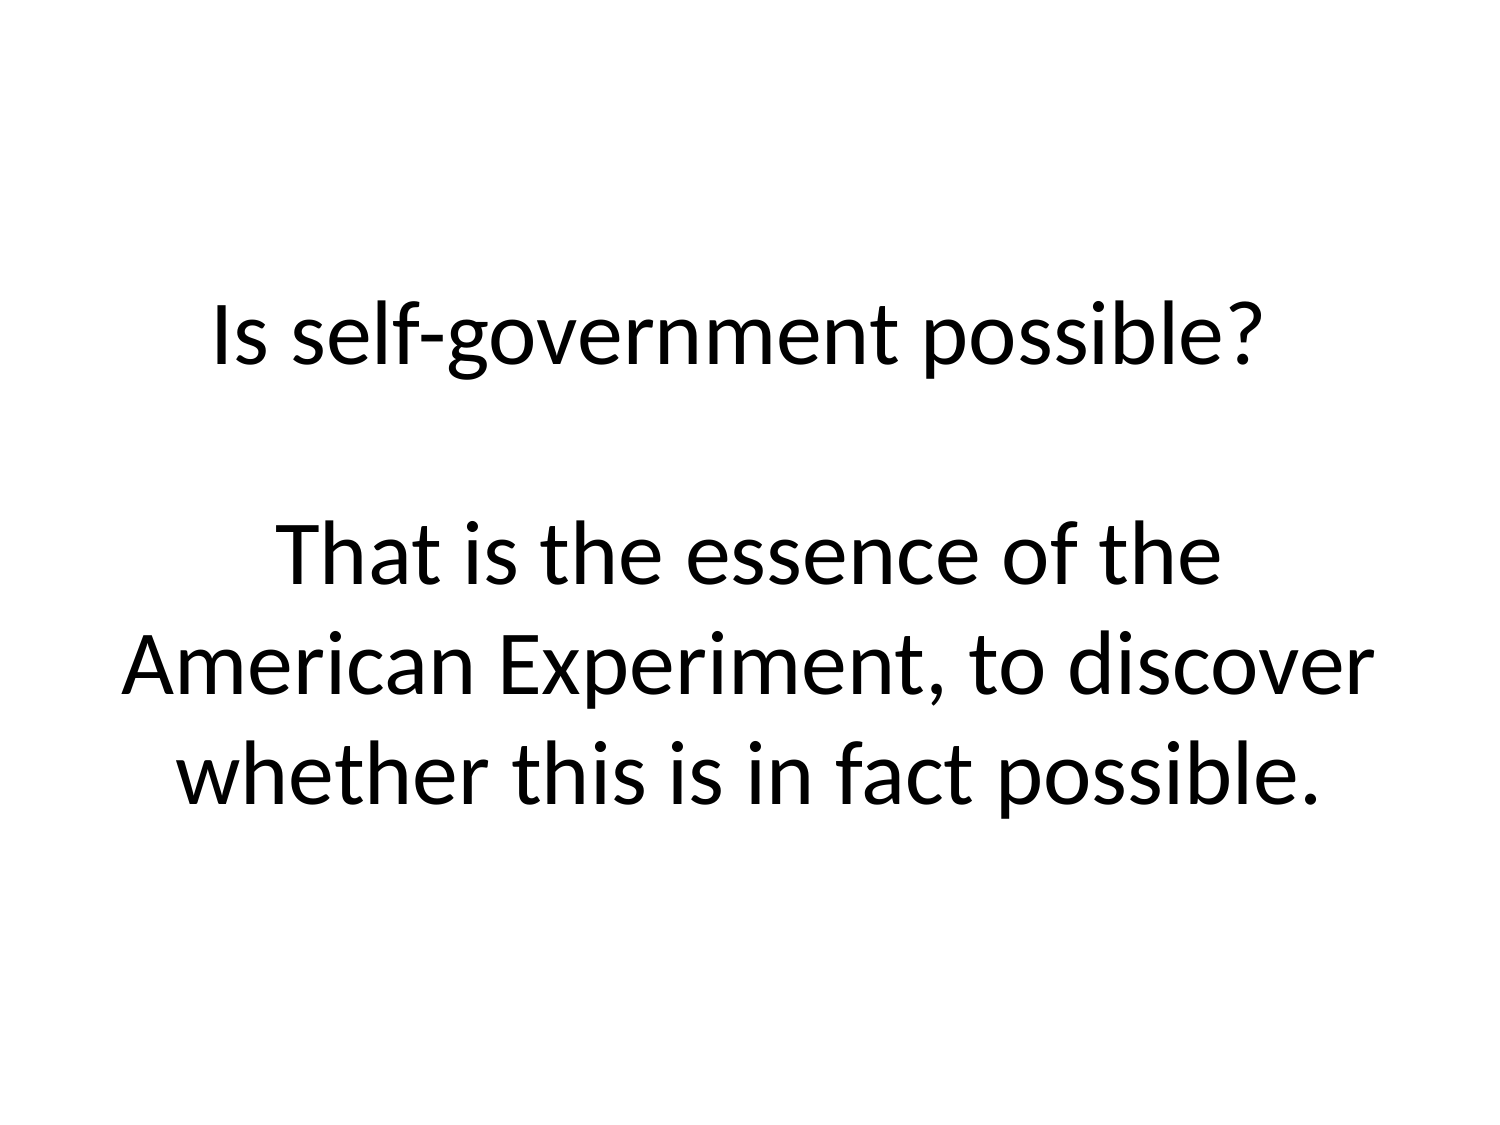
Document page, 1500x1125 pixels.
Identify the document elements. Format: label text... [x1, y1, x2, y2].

title Is self-government possible? That is the essence of the American Experiment, to discover whether this is in fact possible. [74, 44, 1426, 1051]
